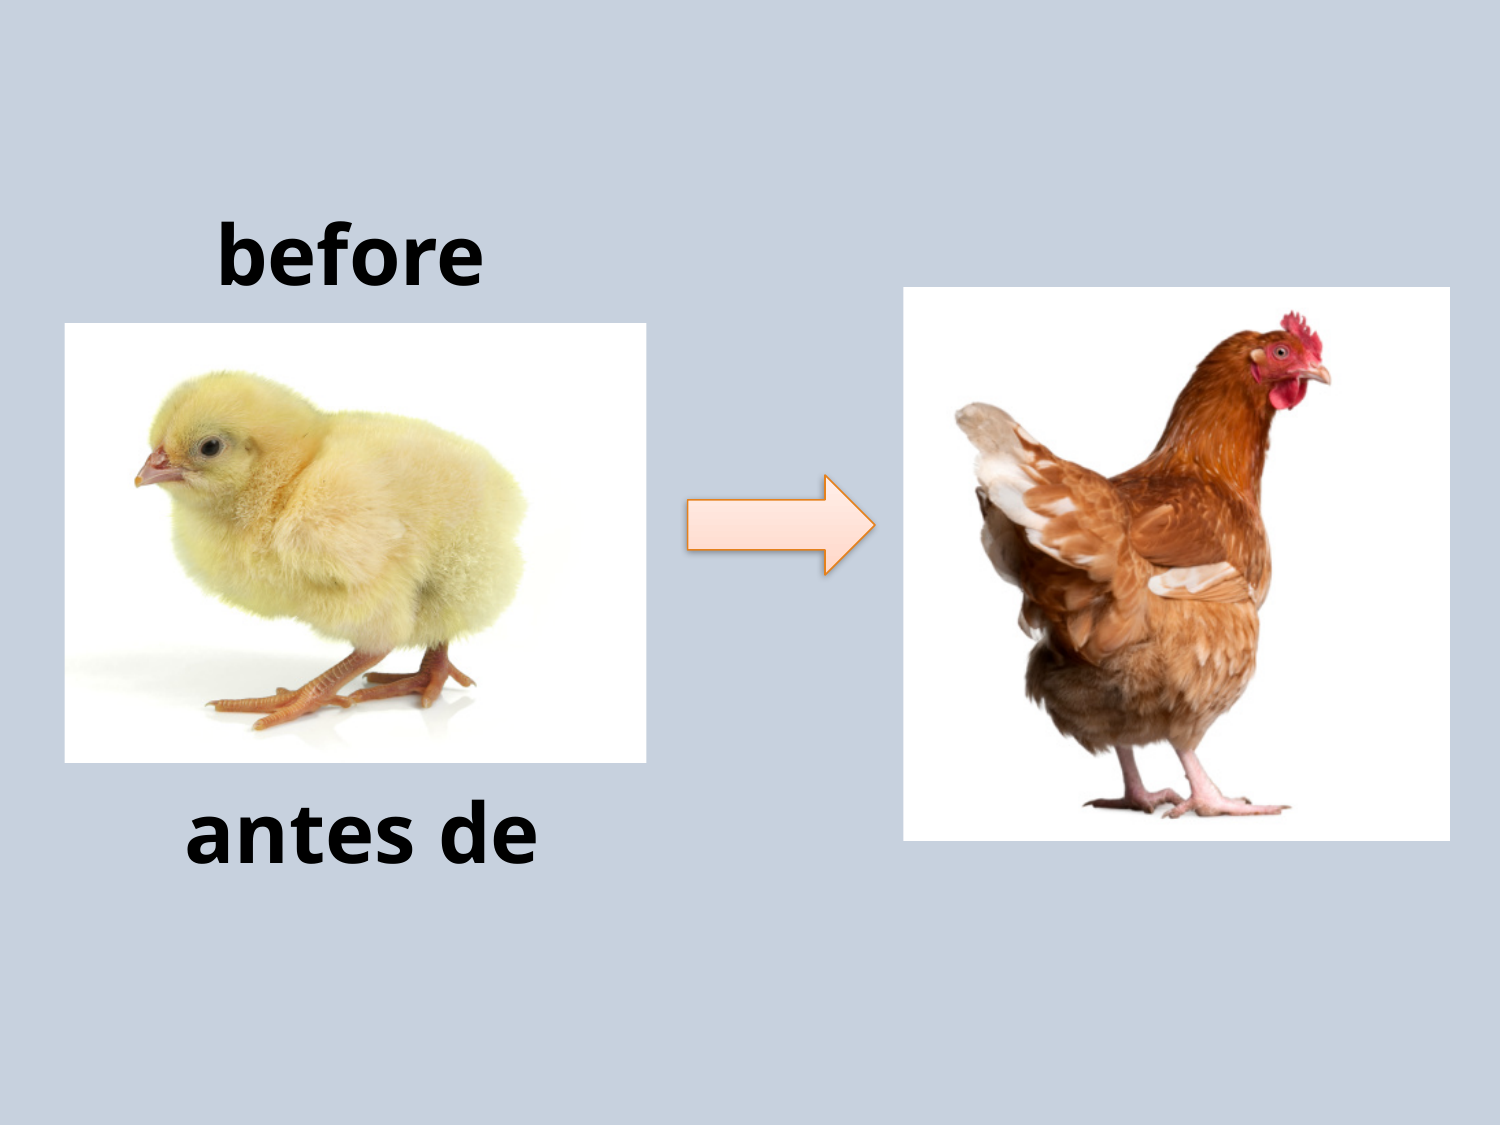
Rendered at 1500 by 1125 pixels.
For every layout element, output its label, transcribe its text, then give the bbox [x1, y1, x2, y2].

text_box antes de [99, 772, 625, 898]
picture [903, 287, 1451, 841]
text_box before [88, 194, 613, 320]
picture [64, 323, 647, 763]
text_box [686, 474, 876, 576]
